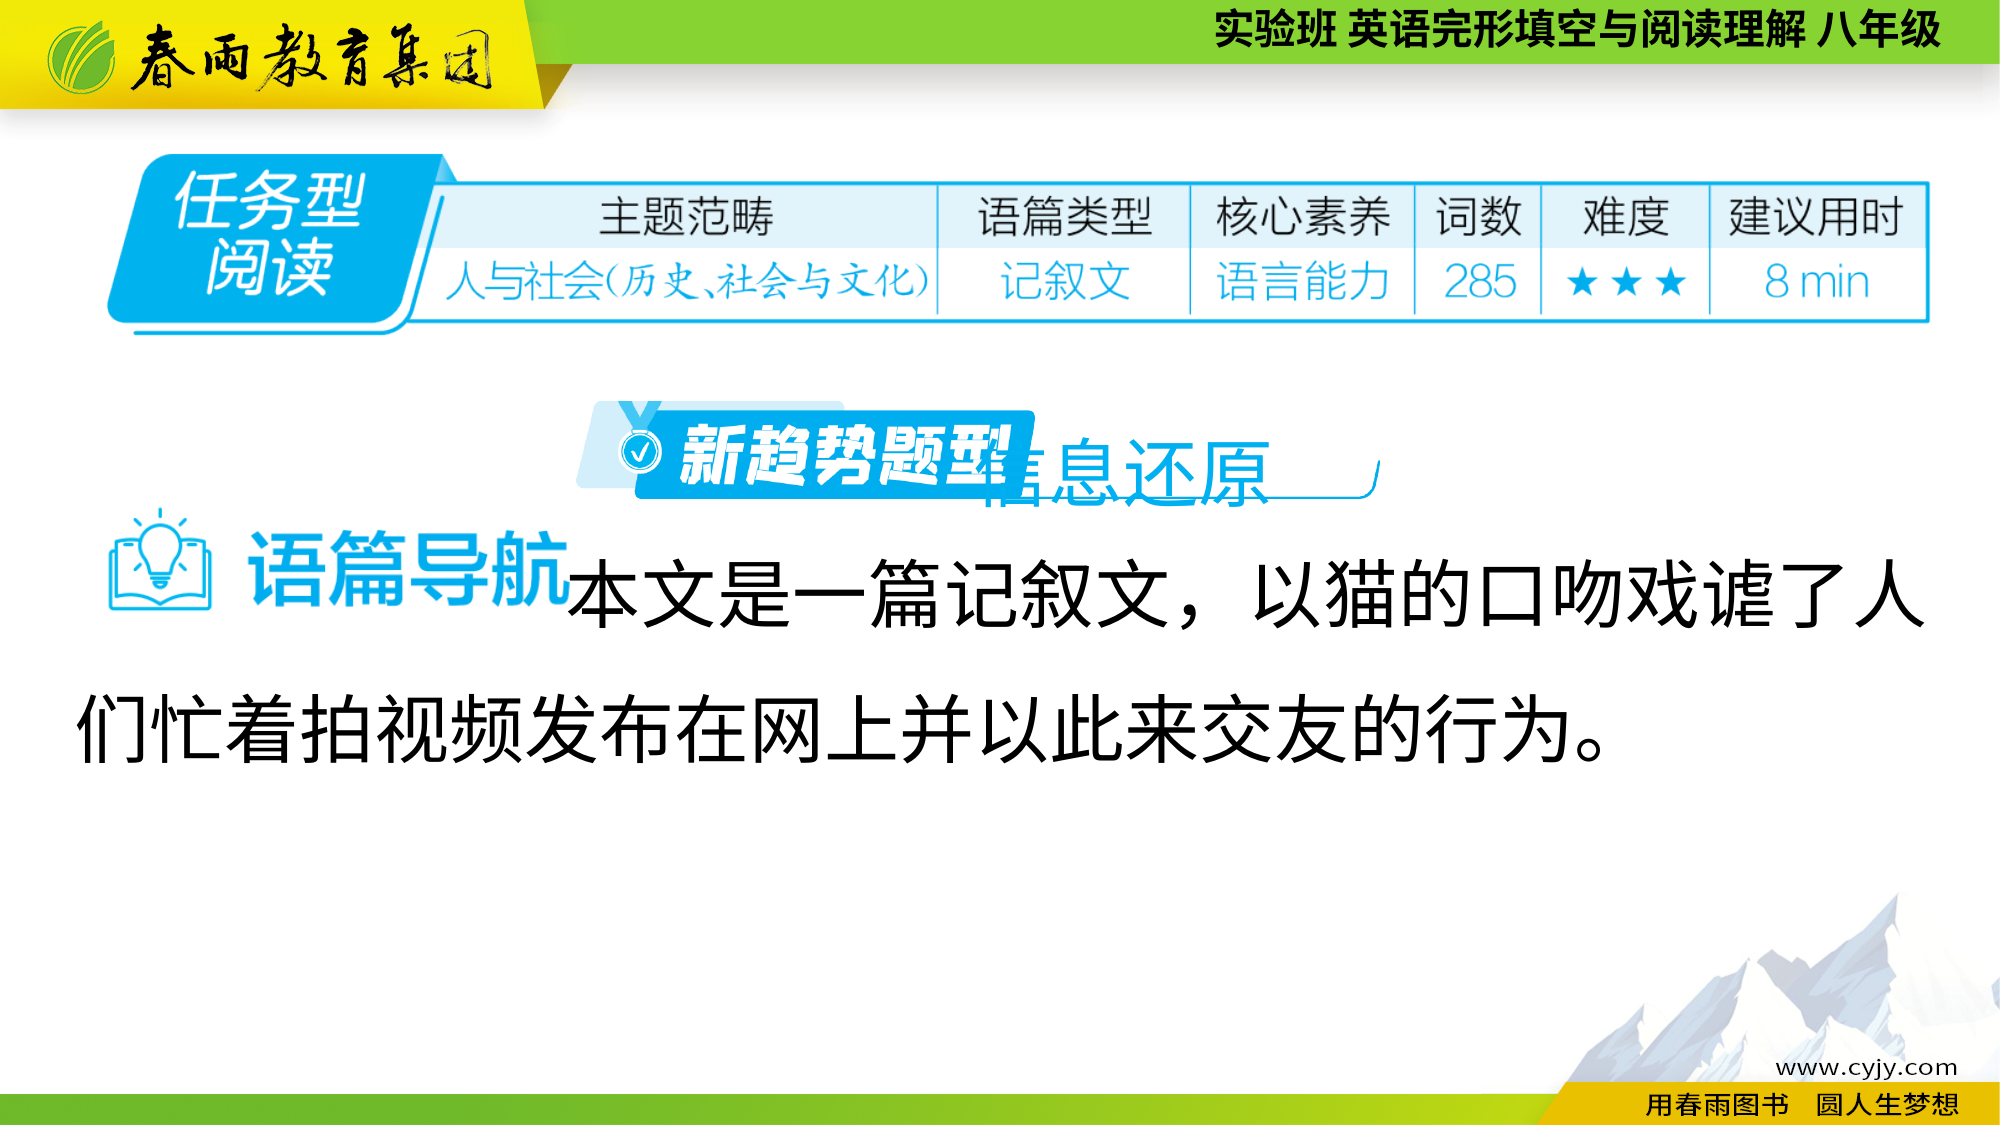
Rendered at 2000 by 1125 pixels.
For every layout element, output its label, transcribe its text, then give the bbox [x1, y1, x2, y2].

text_box 信息还原 [119, 373, 2000, 524]
picture [817, 426, 843, 457]
picture [747, 426, 808, 485]
picture [991, 452, 1004, 459]
list 本文是一篇记叙文，以猫的口吻戏谑了人们忙着拍视频发布在网上并以此来交友的行为。 [59, 495, 1944, 766]
picture [880, 427, 945, 484]
picture [1366, 471, 1380, 499]
picture [0, 0, 2000, 1125]
picture [1226, 460, 1257, 466]
picture [1226, 471, 1257, 477]
picture [991, 475, 1005, 483]
picture [1023, 488, 1033, 496]
picture [991, 463, 1003, 471]
picture [816, 425, 875, 484]
picture [688, 424, 717, 435]
picture [947, 425, 989, 483]
picture [990, 425, 1010, 450]
picture [1210, 448, 1238, 496]
picture [681, 425, 745, 484]
